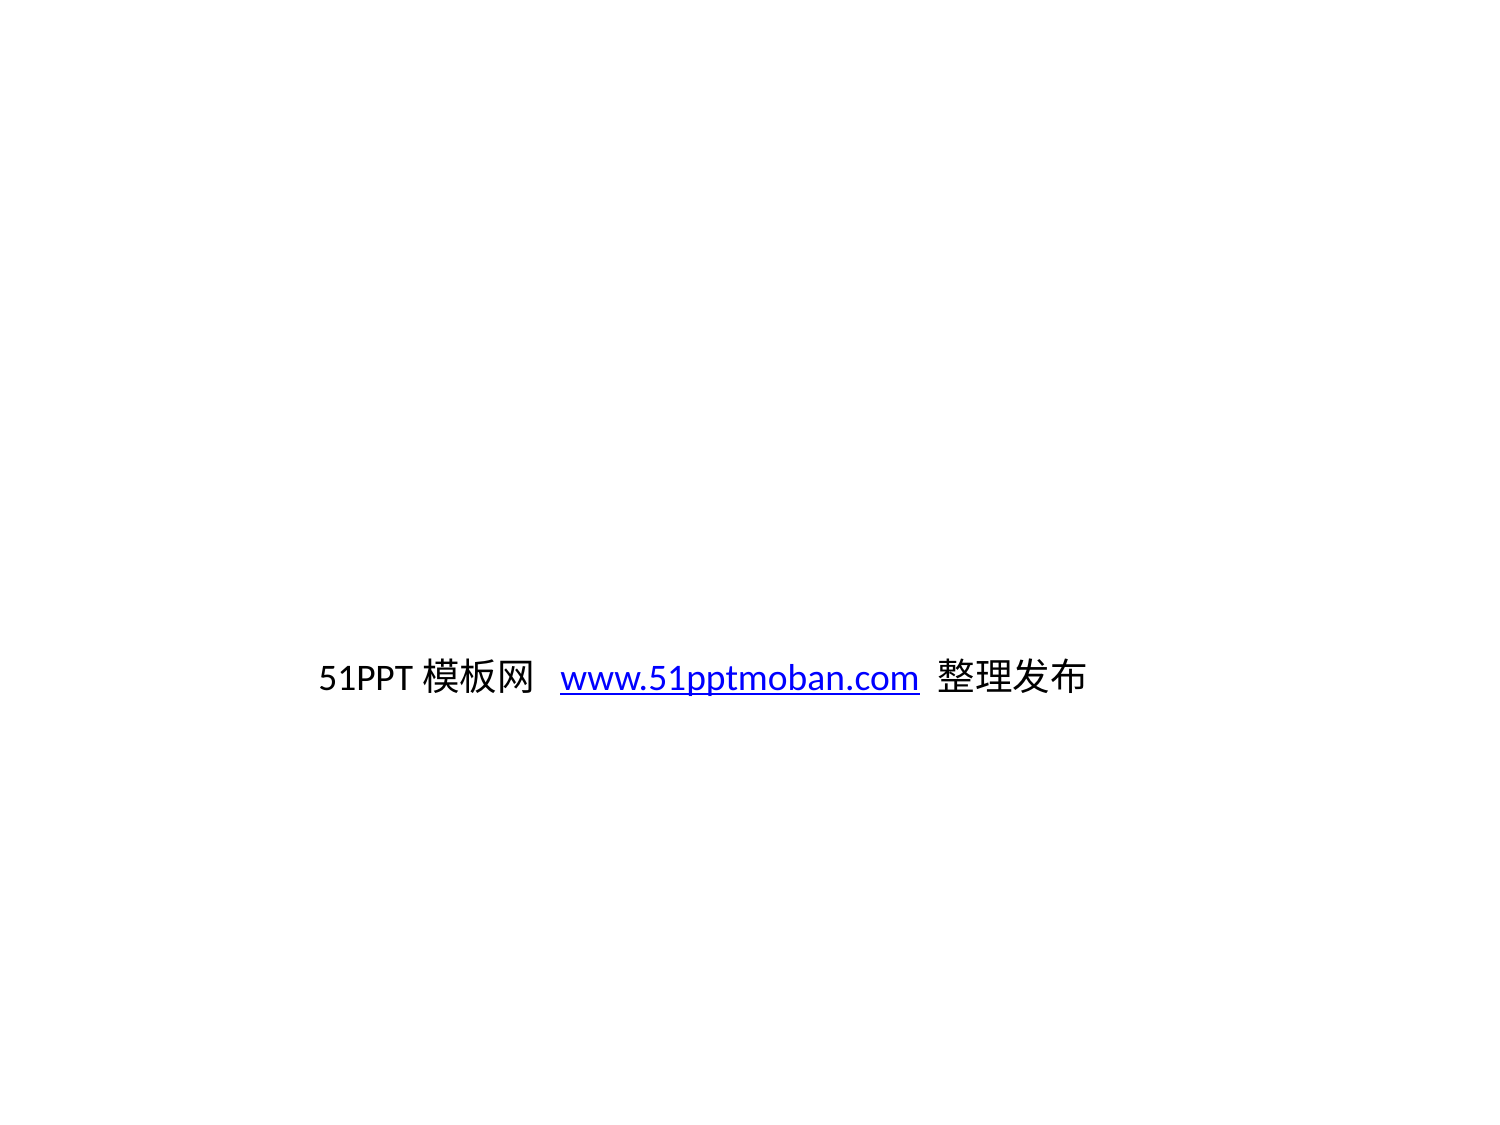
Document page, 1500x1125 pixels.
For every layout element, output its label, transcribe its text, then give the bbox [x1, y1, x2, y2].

text_box 51PPT模板网 www.51pptmoban.com 整理发布 [303, 645, 1103, 705]
